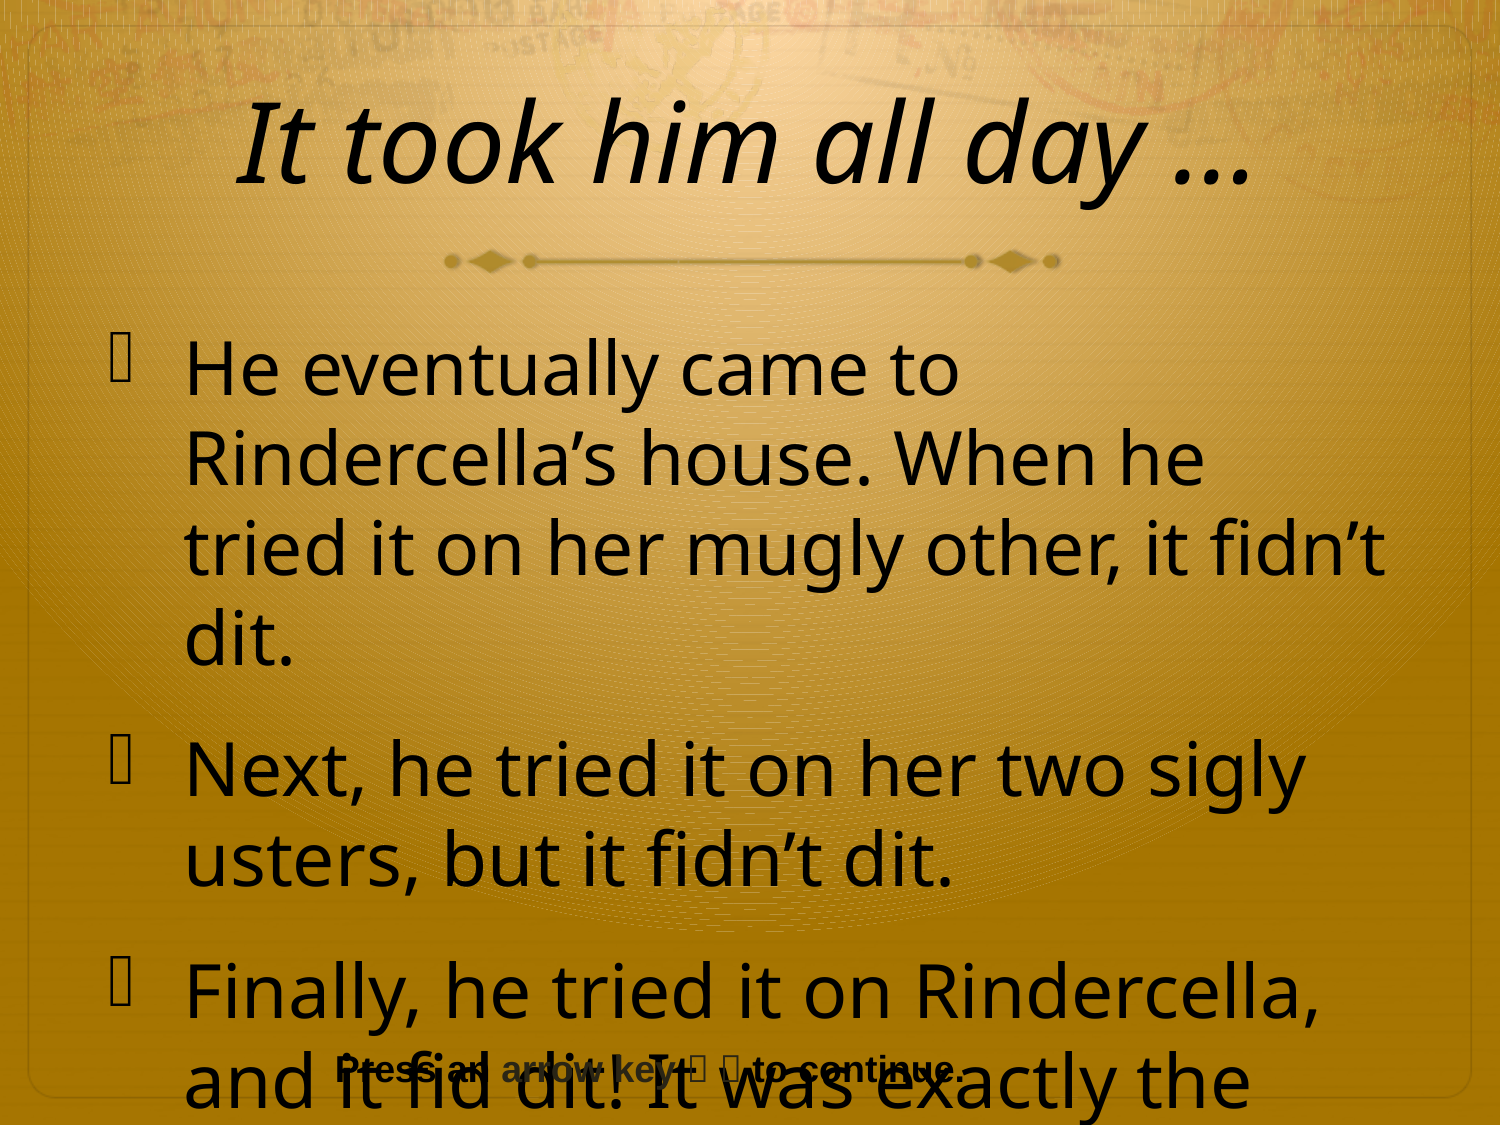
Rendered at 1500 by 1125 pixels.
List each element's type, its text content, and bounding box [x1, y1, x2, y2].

text_box Press an arrow key   to continue. [320, 1037, 1196, 1098]
list He eventually came to Rindercella’s house. When he tried it on her mugly other, it fidn’t dit. Next, he tried it on her two sigly usters, but it fidn’t dit. Finally, he tried it on Rindercella, and it fid dit! It was exactly the sight rize. [93, 312, 1407, 988]
title It took him all day … [93, 44, 1407, 233]
picture [0, 0, 1500, 1125]
